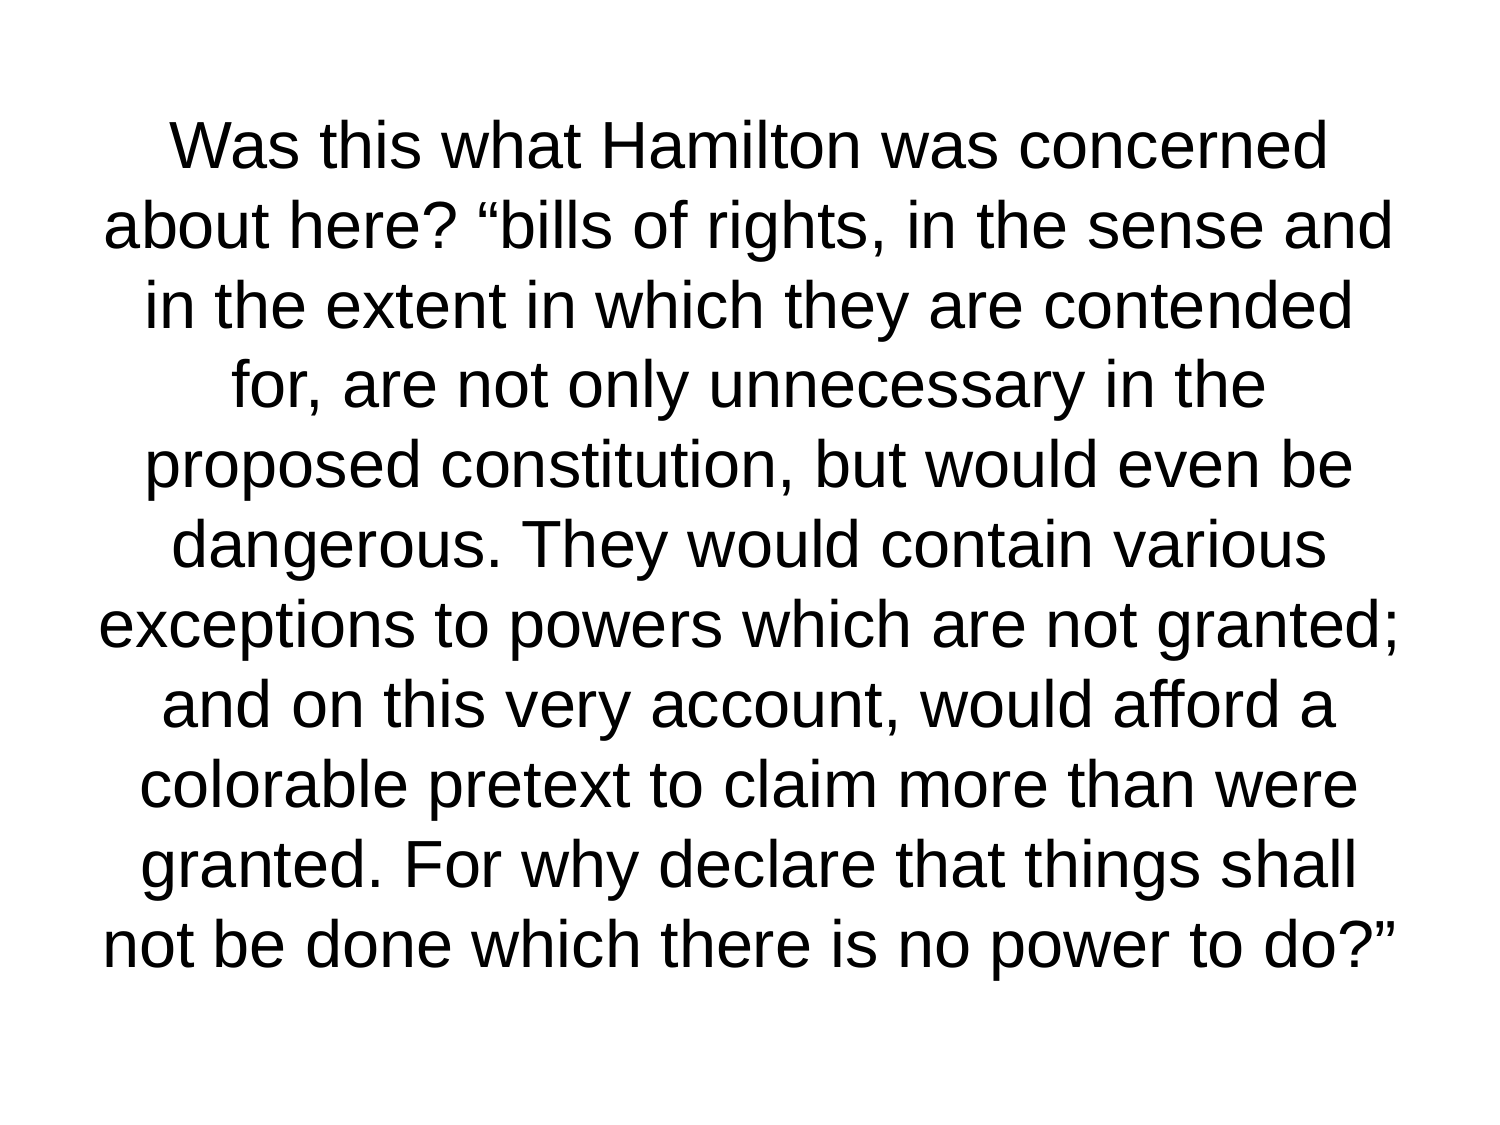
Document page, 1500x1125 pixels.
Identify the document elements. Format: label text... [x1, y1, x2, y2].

title Was this what Hamilton was concerned about here? “bills of rights, in the sense and in the extent in which they are contended for, are not only unnecessary in the proposed constitution, but would even be dangerous. They would contain various exceptions to powers which are not granted; and on this very account, would afford a colorable pretext to claim more than were granted. For why declare that things shall not be done which there is no power to do?” [74, 44, 1426, 1038]
